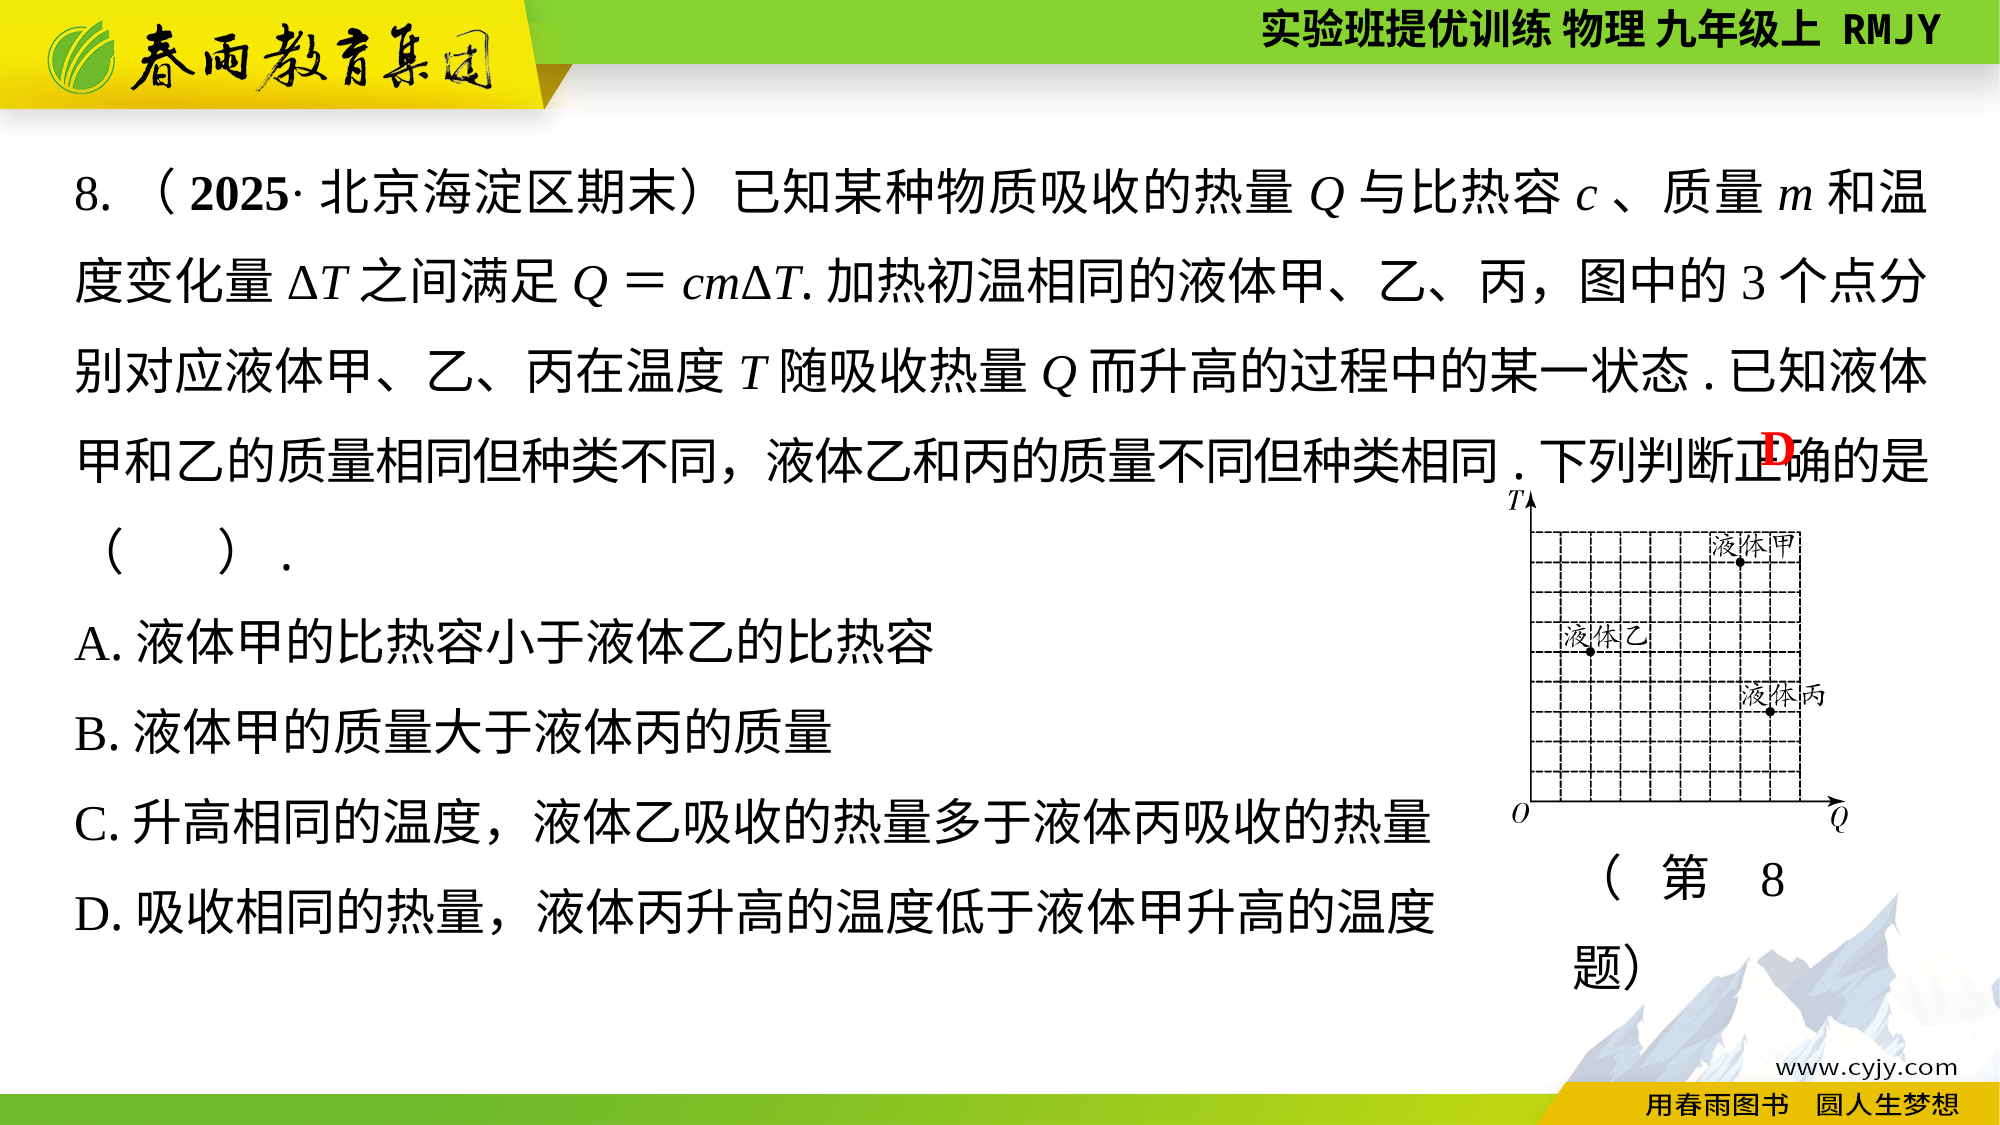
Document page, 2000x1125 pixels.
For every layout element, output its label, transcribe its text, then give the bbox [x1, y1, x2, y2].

text_box D [1745, 408, 1812, 482]
list 8.（2025·北京海淀区期末）已知某种物质吸收的热量Q与比热容c、质量m和温度变化量ΔT之间满足Q＝cmΔT.加热初温相同的液体甲、乙、丙，图中的3个点分别对应液体甲、乙、丙在温度T随吸收热量Q而升高的过程中的某一状态.已知液体甲和乙的质量相同但种类不同，液体乙和丙的质量不同但种类相同.下列判断正确的是（ ）. A.液体甲的比热容小于液体乙的比热容 B.液体甲的质量大于液体丙的质量 C.升高相同的温度，液体乙吸收的热量多于液体丙吸收的热量 D.吸收相同的热量，液体丙升高的温度低于液体甲升高的温度 [59, 122, 1944, 865]
picture [0, 0, 2000, 1125]
text_box （第8题） [1557, 846, 1813, 914]
